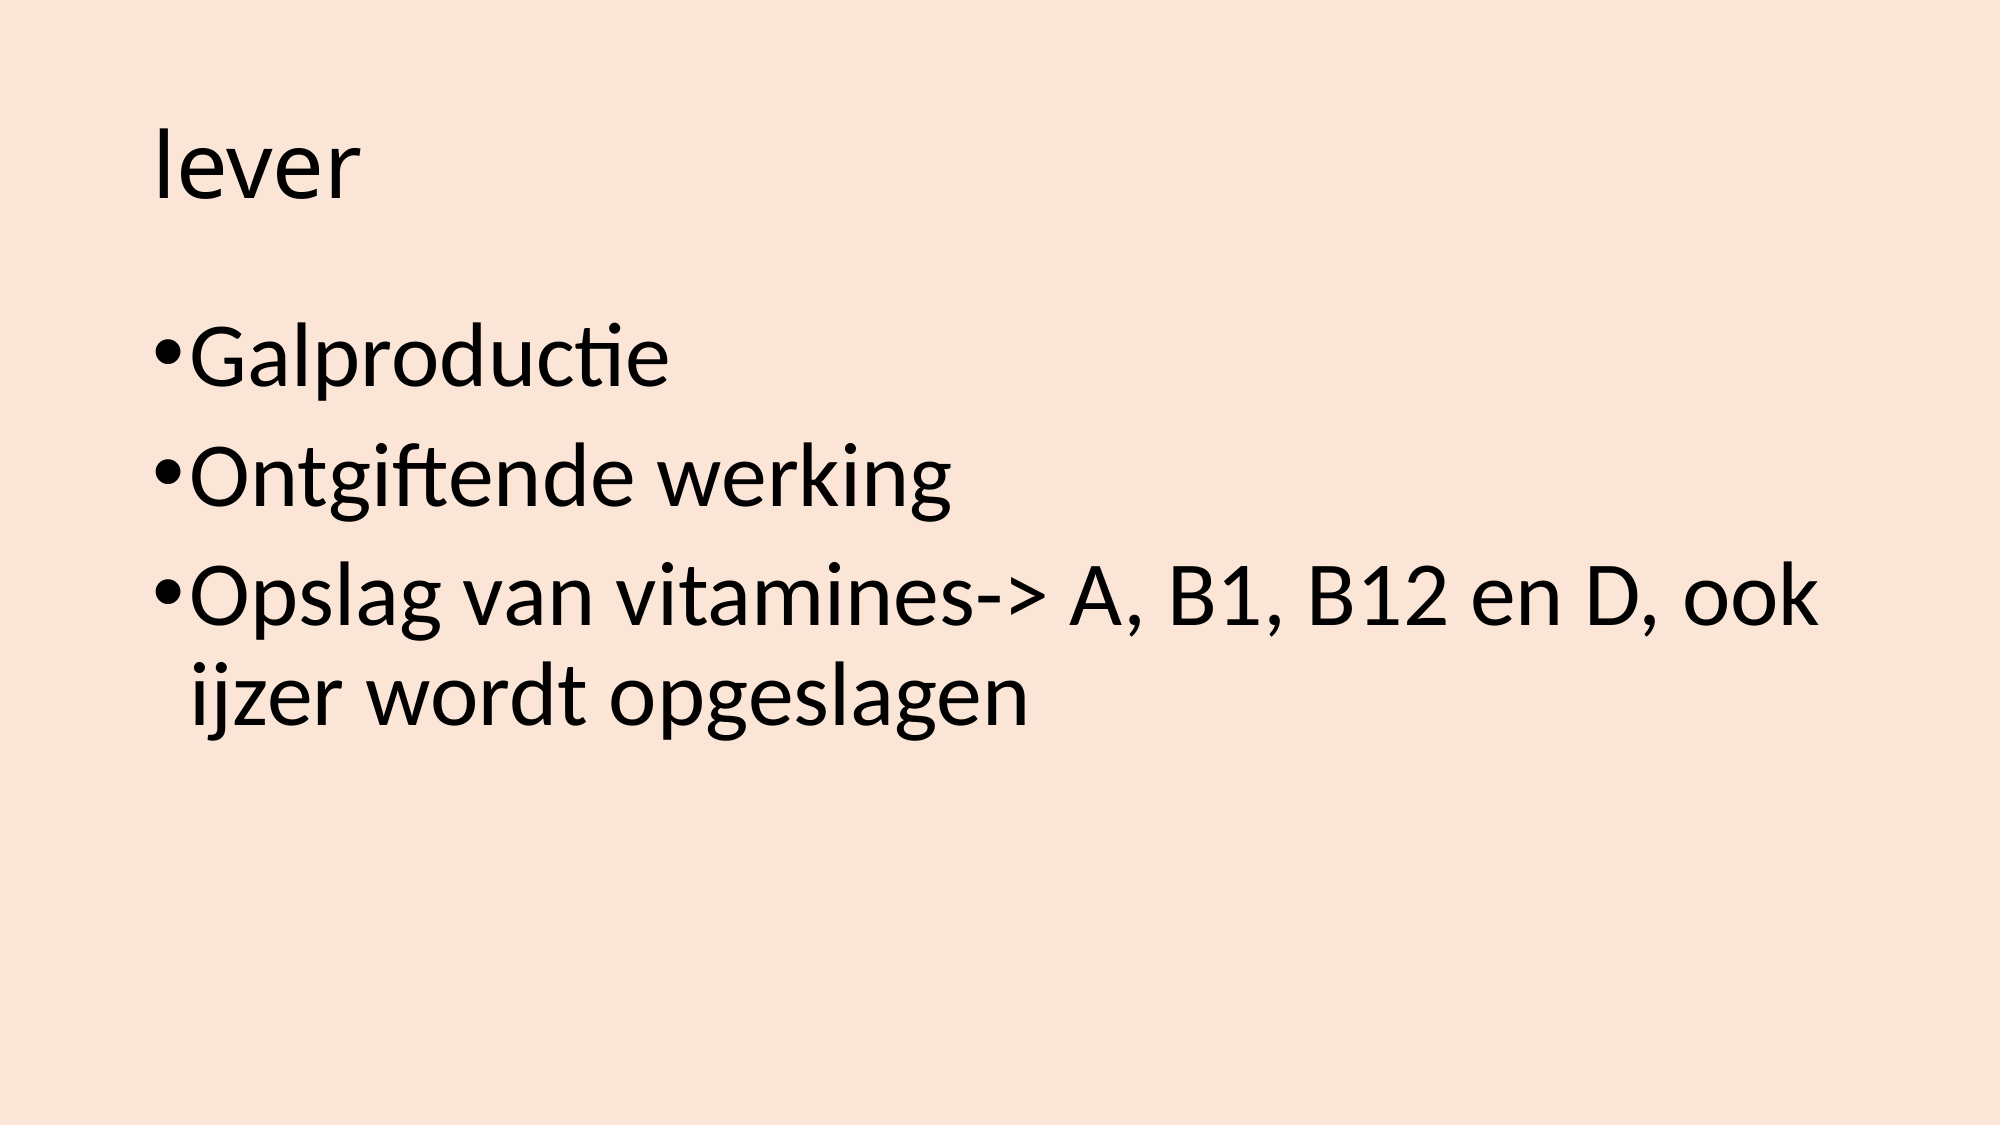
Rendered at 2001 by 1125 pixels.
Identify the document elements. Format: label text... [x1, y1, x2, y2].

title lever [137, 59, 1863, 278]
list Galproductie Ontgiftende werking Opslag van vitamines-> A, B1, B12 en D, ook ijzer wordt opgeslagen [137, 299, 1863, 1014]
